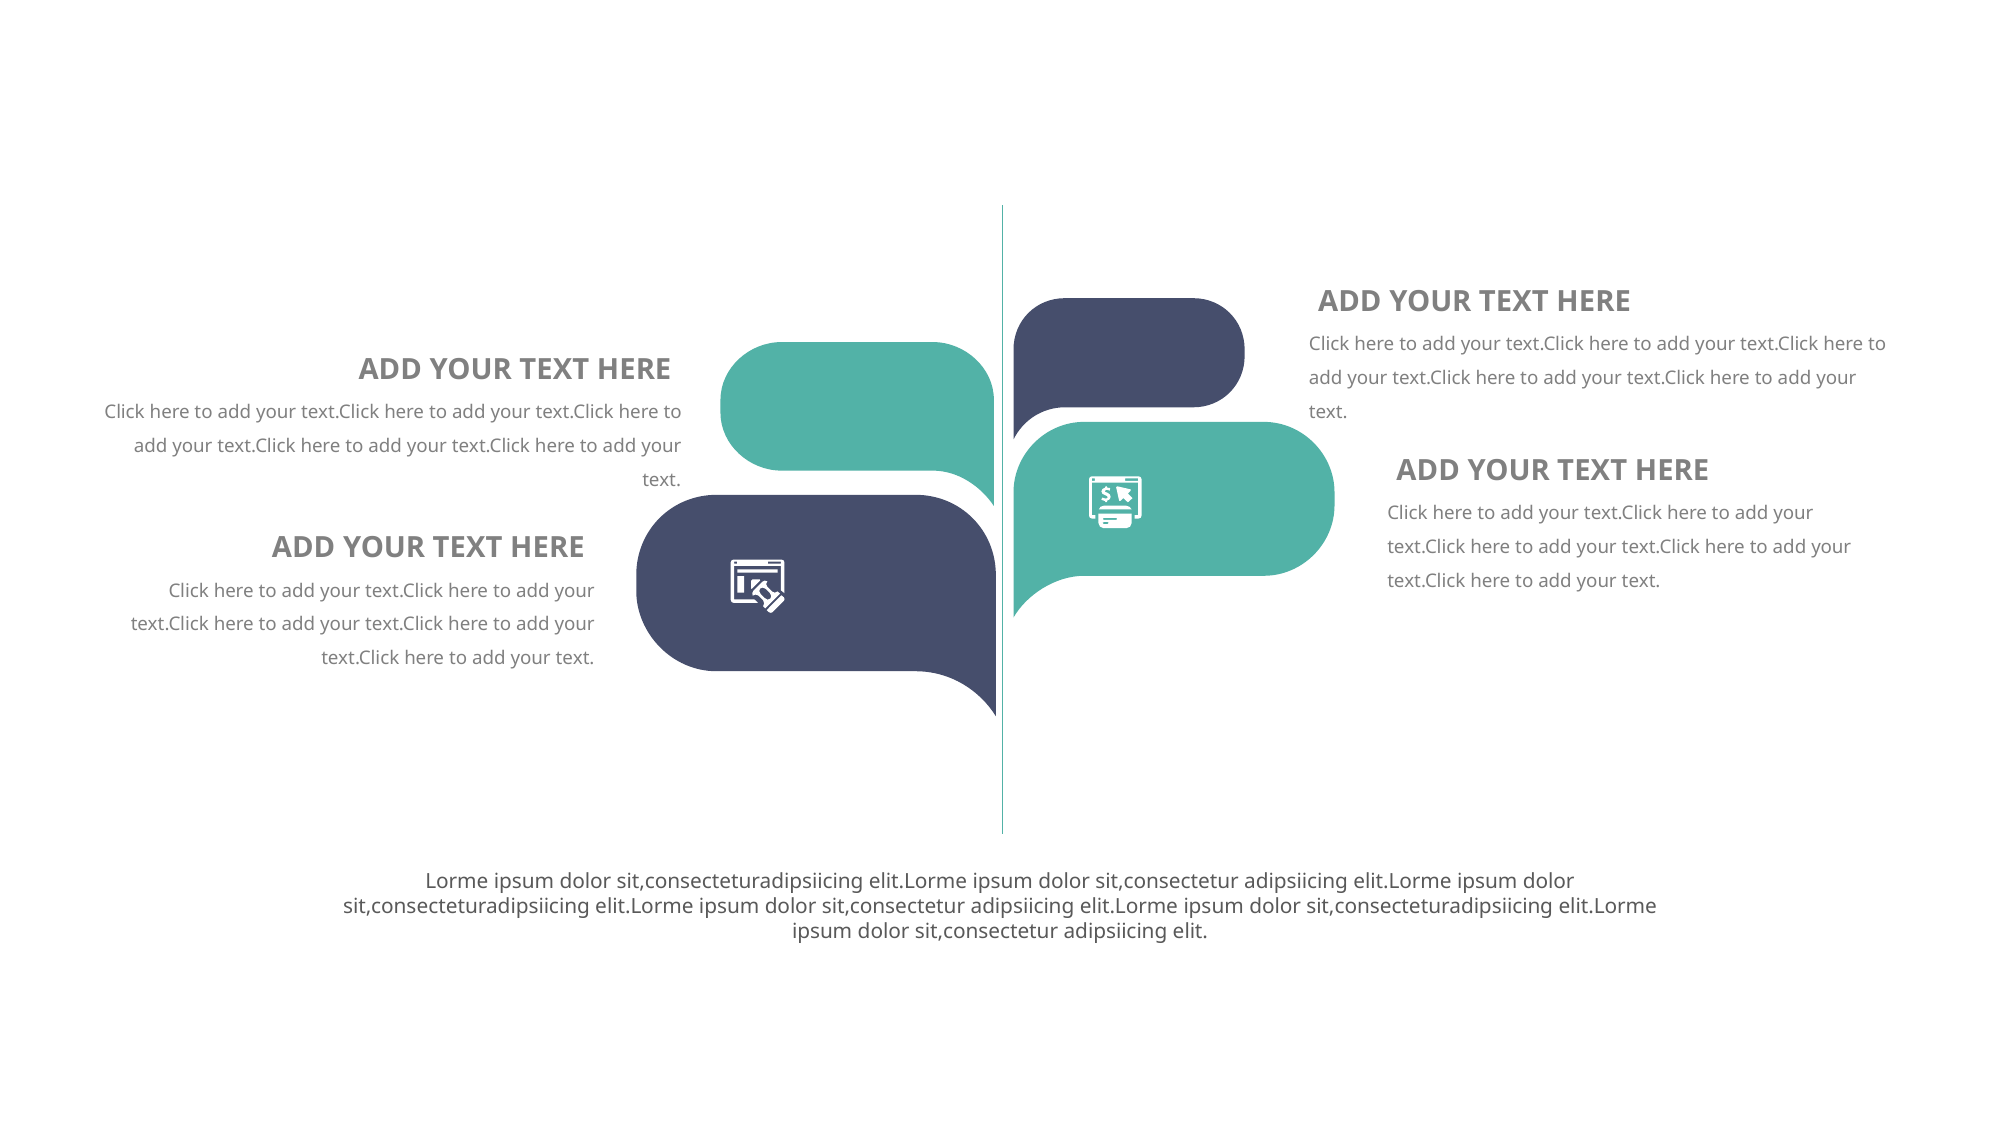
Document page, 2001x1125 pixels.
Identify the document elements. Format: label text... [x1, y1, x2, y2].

text_box Click here to add your text.Click here to add your text.Click here to add your text.Click here to add your text.Click here to add your text. [1372, 482, 1910, 646]
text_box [730, 559, 785, 614]
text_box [1294, 274, 1910, 430]
text_box [1013, 298, 1245, 440]
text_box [79, 342, 696, 498]
text_box Click here to add your text.Click here to add your text.Click here to add your text.Click here to add your text.Click here to add your text. [71, 559, 609, 723]
text_box ADD YOUR TEXT HERE [256, 520, 600, 571]
text_box Lorme ipsum dolor sit,consecteturadipsiicing elit.Lorme ipsum dolor sit,consectetur adipsiicing elit.Lorme ipsum dolor sit,consecteturadipsiicing elit.Lorme ipsum dolor sit,consectetur adipsiicing elit.Lorme ipsum dolor sit,consecteturadipsiicing elit.Lorme ipsum dolor sit,consectetur adipsiicing elit. [307, 861, 1693, 973]
text_box ADD YOUR TEXT HERE [1381, 443, 1725, 494]
text_box [1013, 421, 1335, 618]
text_box [720, 342, 994, 506]
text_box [1089, 476, 1142, 529]
text_box [636, 494, 996, 717]
